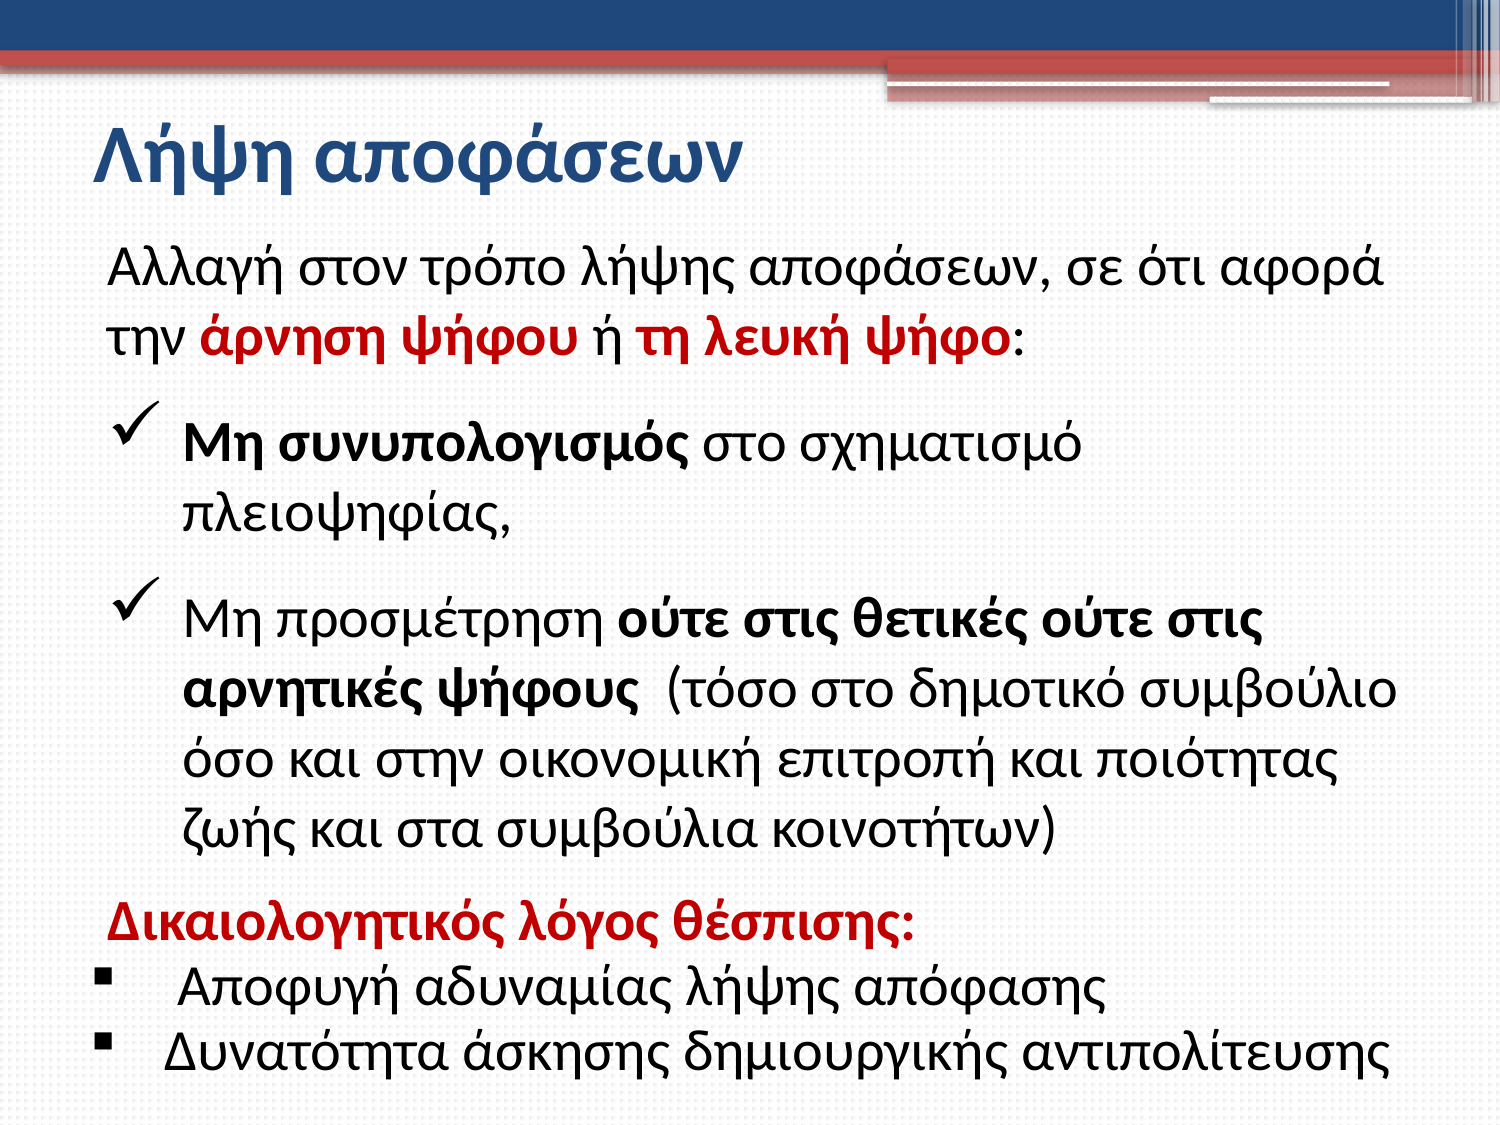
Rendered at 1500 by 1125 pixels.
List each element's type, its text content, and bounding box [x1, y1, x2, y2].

text_box Αλλαγή στον τρόπο λήψης αποφάσεων, σε ότι αφορά την άρνηση ψήφου ή τη λευκή ψήφο: Μη συνυπολογισμός στο σχηματισμό πλειοψηφίας, Μη προσμέτρηση ούτε στις θετικές ούτε στις αρνητικές ψήφους (τόσο στο δημοτικό συμβούλιο όσο και στην οικονομική επιτροπή και ποιότητας ζωής και στα συμβούλια κοινοτήτων) Δικαιολογητικός λόγος θέσπισης: Αποφυγή αδυναμίας λήψης απόφασης Δυνατότητα άσκησης δημιουργικής αντιπολίτευσης [74, 219, 1425, 1125]
title Λήψη αποφάσεων [79, 78, 1430, 220]
